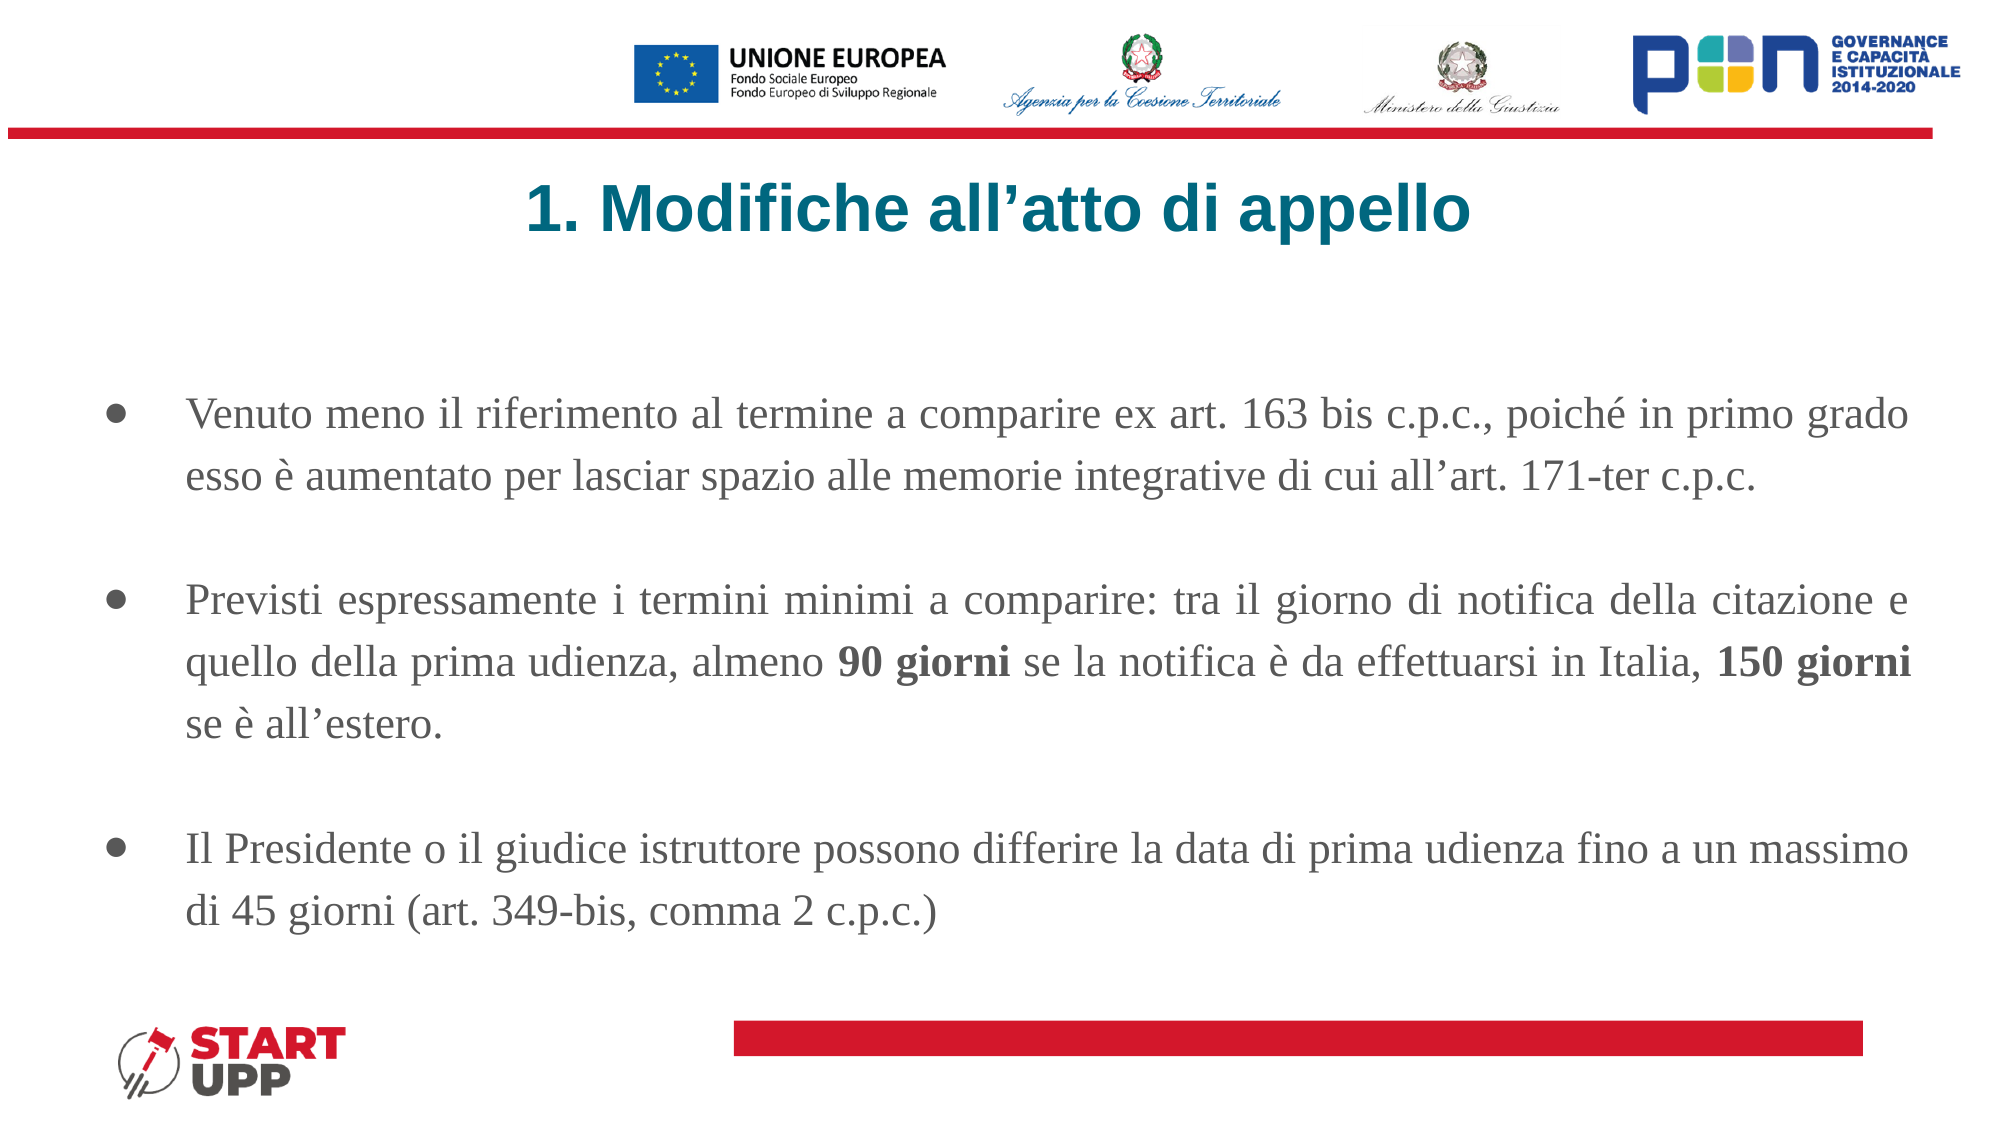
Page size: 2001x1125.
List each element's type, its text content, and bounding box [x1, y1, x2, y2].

picture [114, 1019, 351, 1103]
list Venuto meno il riferimento al termine a comparire ex art. 163 bis c.p.c., poiché in primo grado esso è aumentato per lasciar spazio alle memorie integrative di cui all’art. 171-ter c.p.c. Previsti espressamente i termini minimi a comparire: tra il giorno di notifica della citazione e quello della prima udienza, almeno 90 giorni se la notifica è da effettuarsi in Italia, 150 giorni se è all’estero. Il Presidente o il giudice istruttore possono differire la data di prima udienza fino a un massimo di 45 giorni (art. 349-bis, comma 2 c.p.c.) [67, 301, 1933, 1000]
title 1. Modifiche all’atto di appello [67, 144, 1932, 271]
picture [612, 24, 1972, 119]
